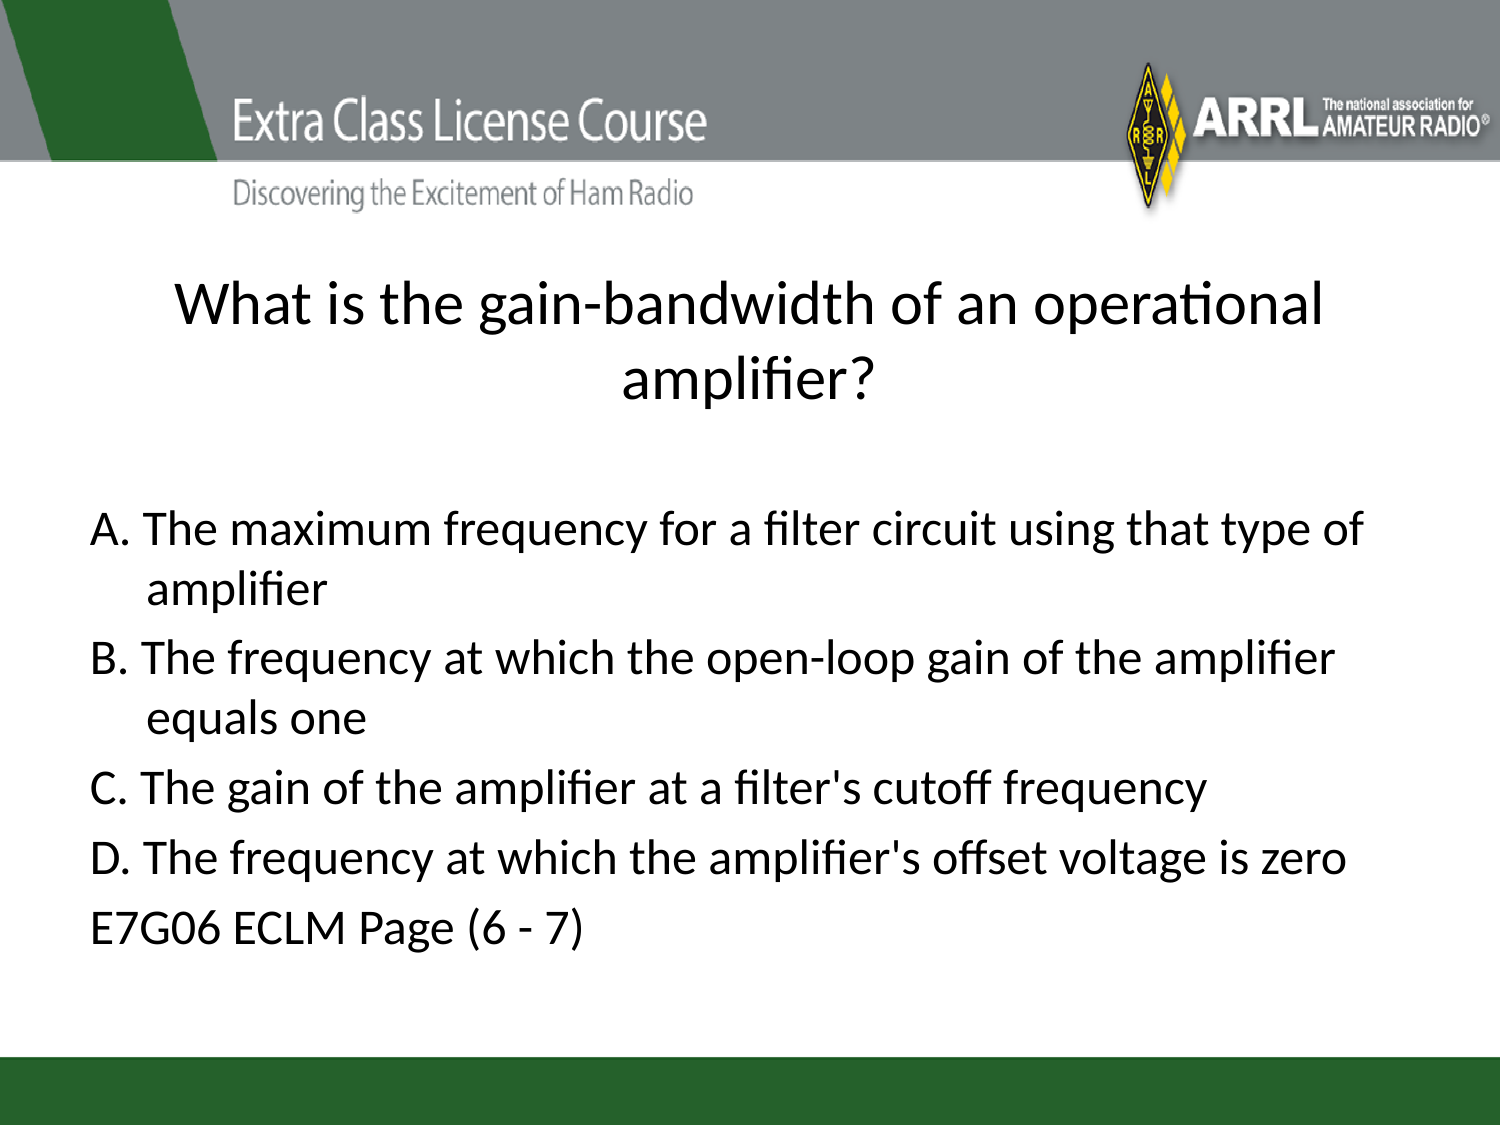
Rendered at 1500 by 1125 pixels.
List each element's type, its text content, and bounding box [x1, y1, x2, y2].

list A. The maximum frequency for a filter circuit using that type of amplifier B. The frequency at which the open-loop gain of the amplifier equals one C. The gain of the amplifier at a filter's cutoff frequency D. The frequency at which the amplifier's offset voltage is zero E7G06 ECLM Page (6 - 7) [75, 487, 1425, 1005]
title What is the gain-bandwidth of an operational amplifier? [75, 254, 1425, 435]
picture [0, 0, 1500, 1125]
